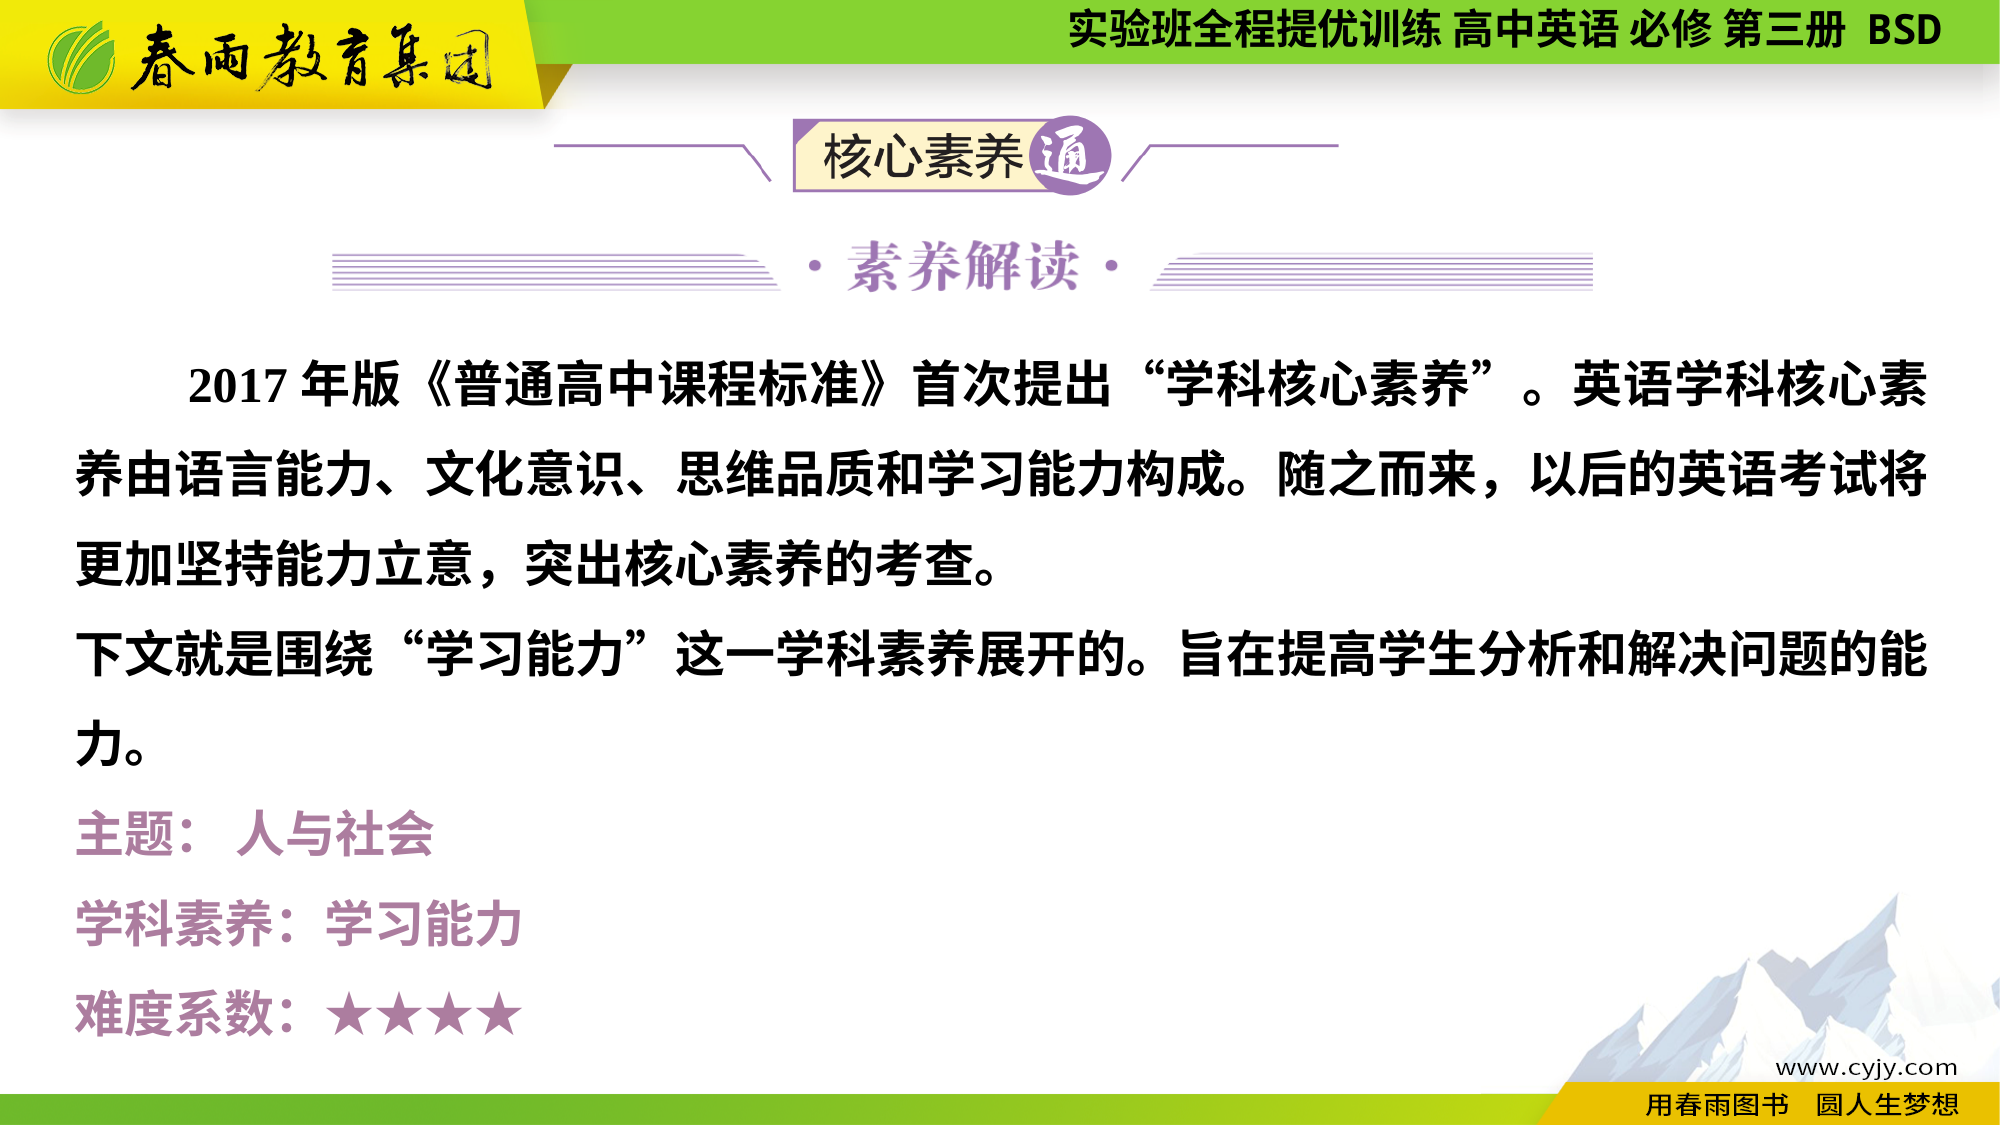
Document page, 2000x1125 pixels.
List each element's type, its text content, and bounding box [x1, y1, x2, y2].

picture [0, 0, 2000, 1125]
list 2017年版《普通高中课程标准》首次提出“学科核心素养”。英语学科核心素养由语言能力、文化意识、思维品质和学习能力构成。随之而来，以后的英语考试将更加坚持能力立意，突出核心素养的考查。 下文就是围绕“学习能力”这一学科素养展开的。旨在提高学生分析和解决问题的能力。 主题： 人与社会 学科素养：学习能力 难度系数：★★★★ [59, 314, 1944, 1046]
